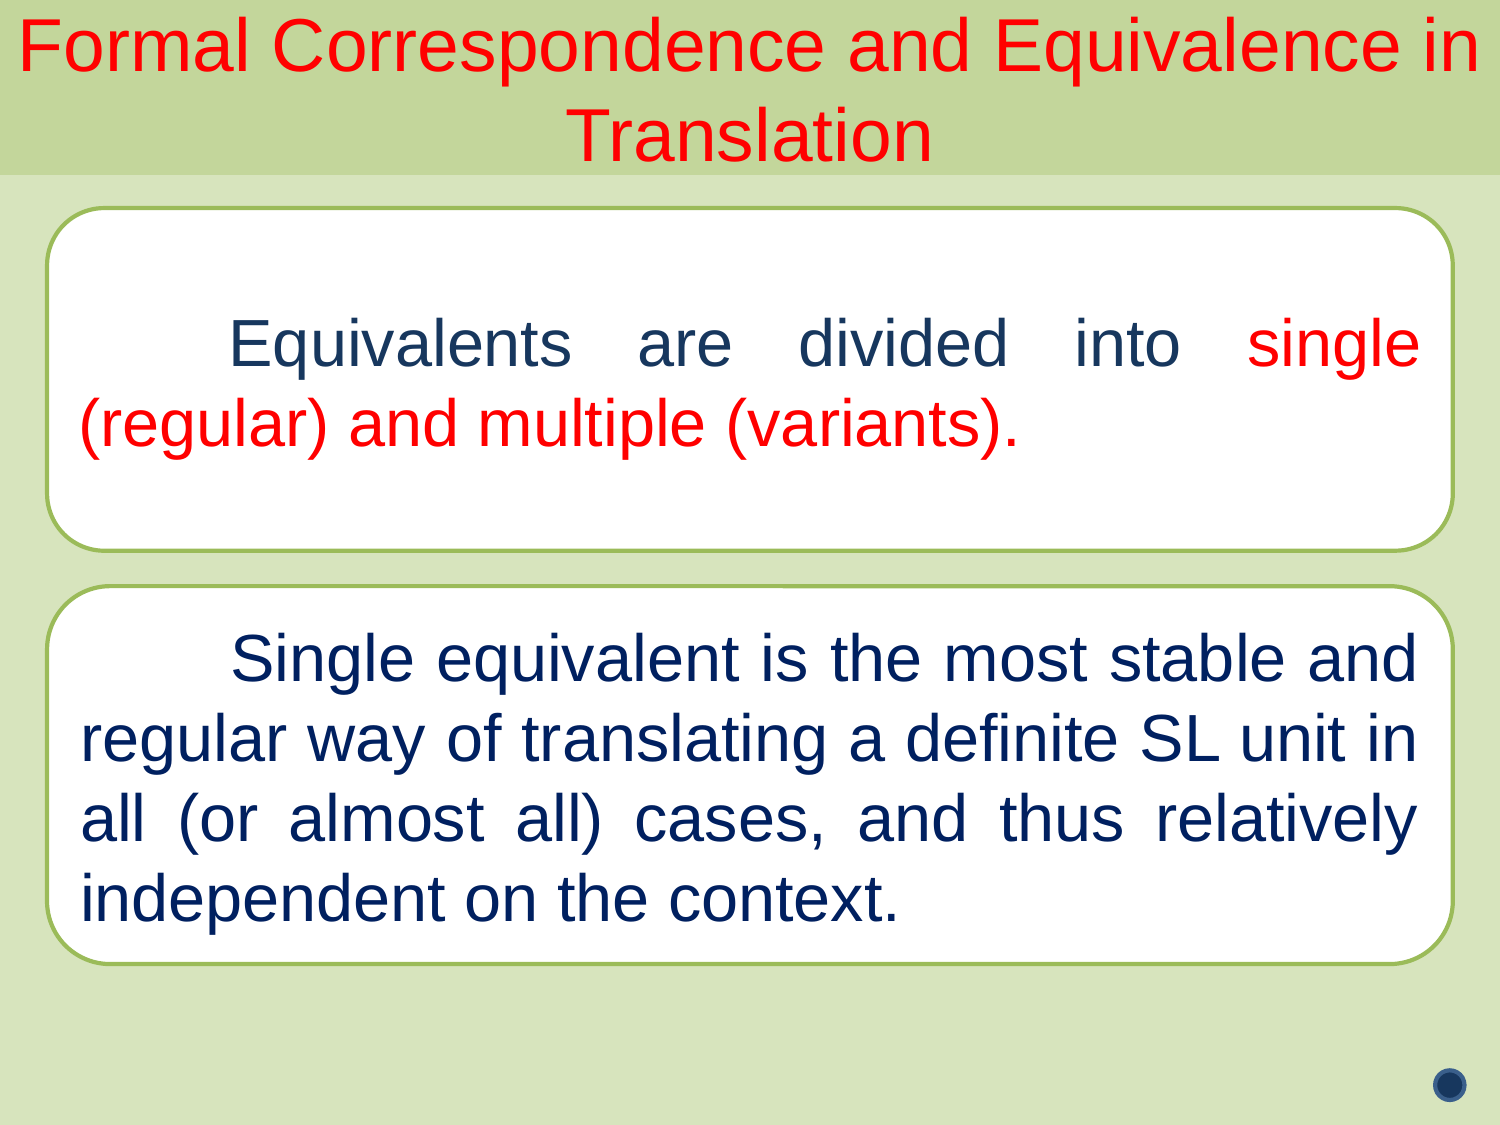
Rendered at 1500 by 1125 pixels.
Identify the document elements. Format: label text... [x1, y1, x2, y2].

text_box [1433, 1068, 1467, 1103]
text_box Formal Correspondence and Equivalence in Translation [0, 0, 1500, 175]
text_box Equivalents are divided into single (regular) and multiple (variants). [44, 205, 1455, 553]
text_box Single equivalent is the most stable and regular way of translating a definite SL unit in all (or almost all) cases, and thus relatively independent on the context. [44, 584, 1455, 967]
